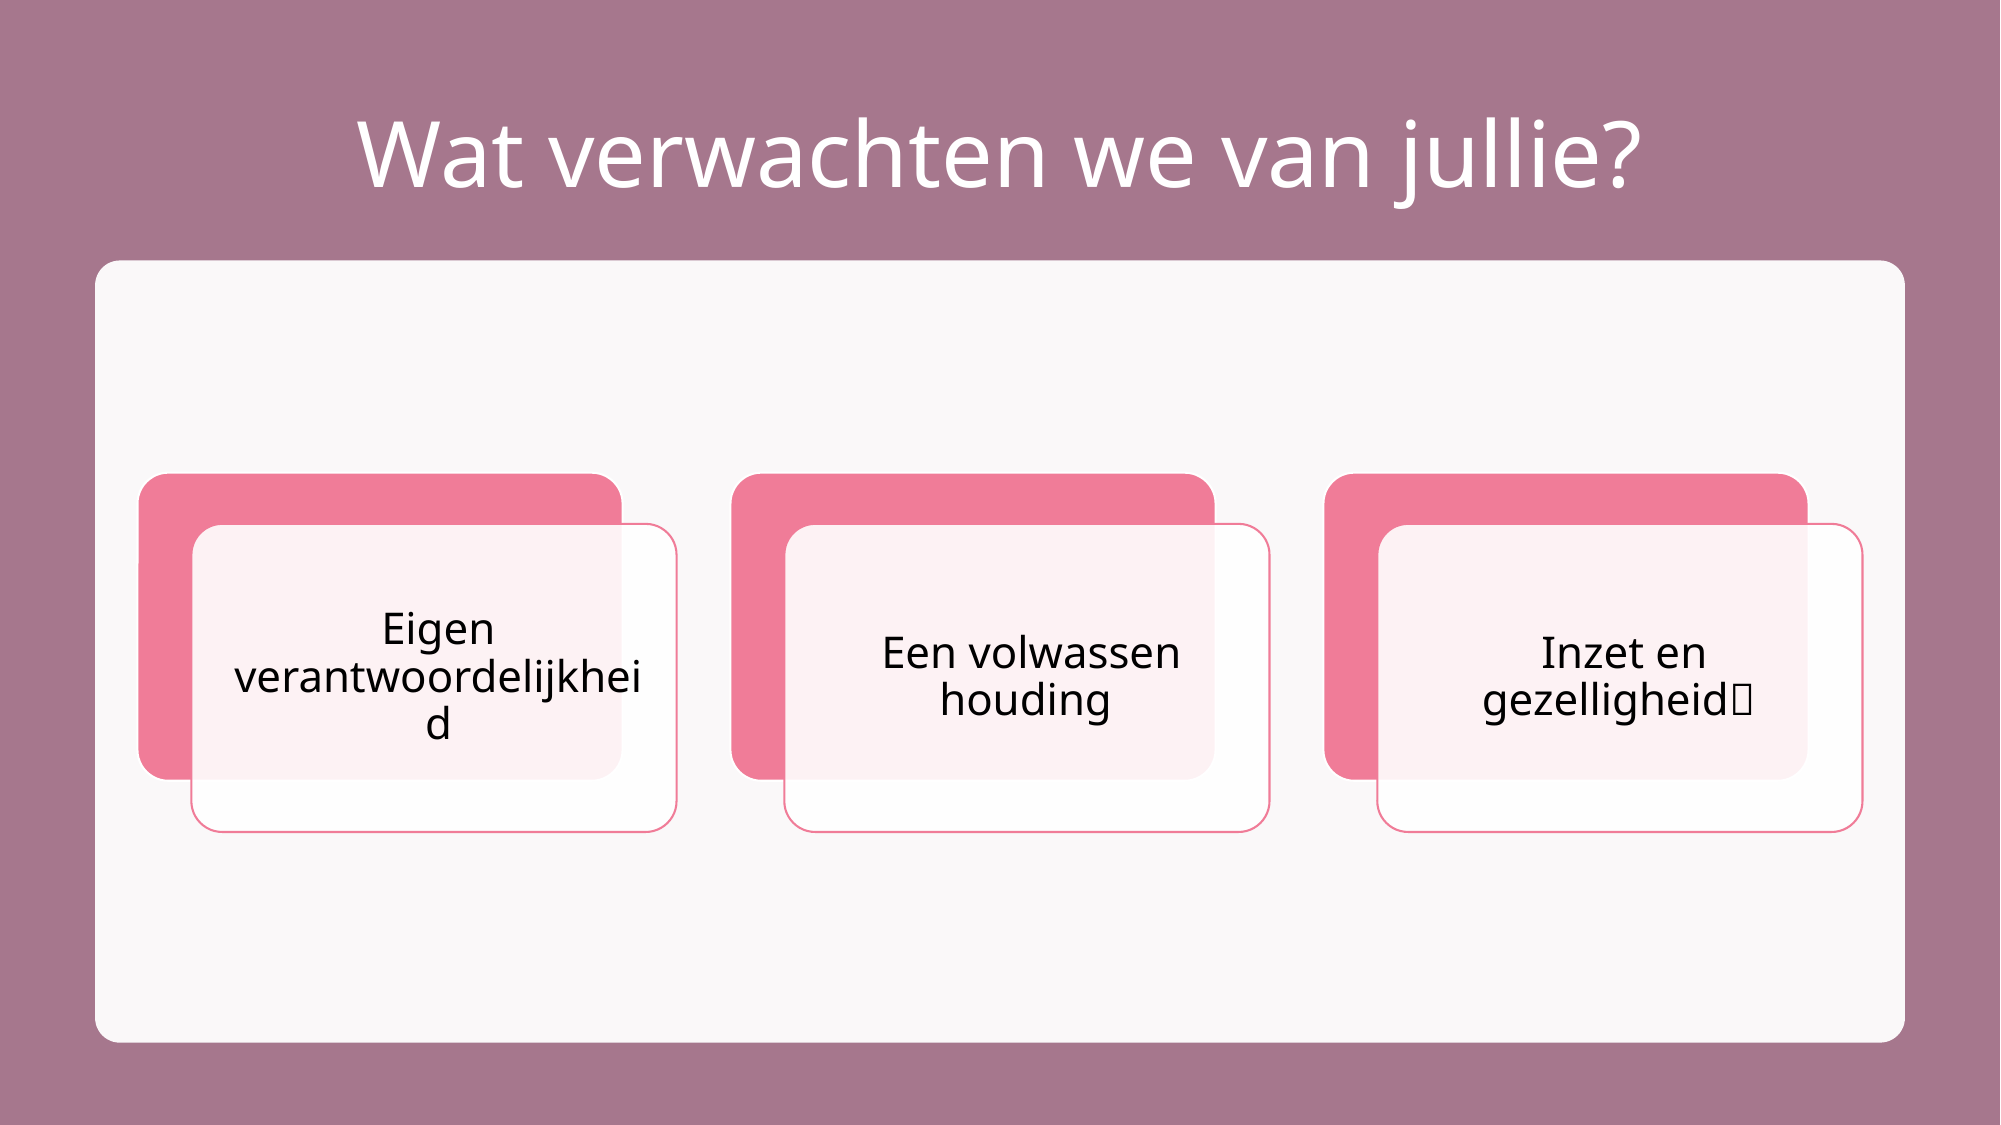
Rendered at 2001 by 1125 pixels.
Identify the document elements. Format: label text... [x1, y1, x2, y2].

title Wat verwachten we van jullie? [137, 75, 1863, 241]
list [137, 295, 1863, 1010]
text_box [0, 0, 2000, 1125]
text_box [94, 259, 1906, 1044]
